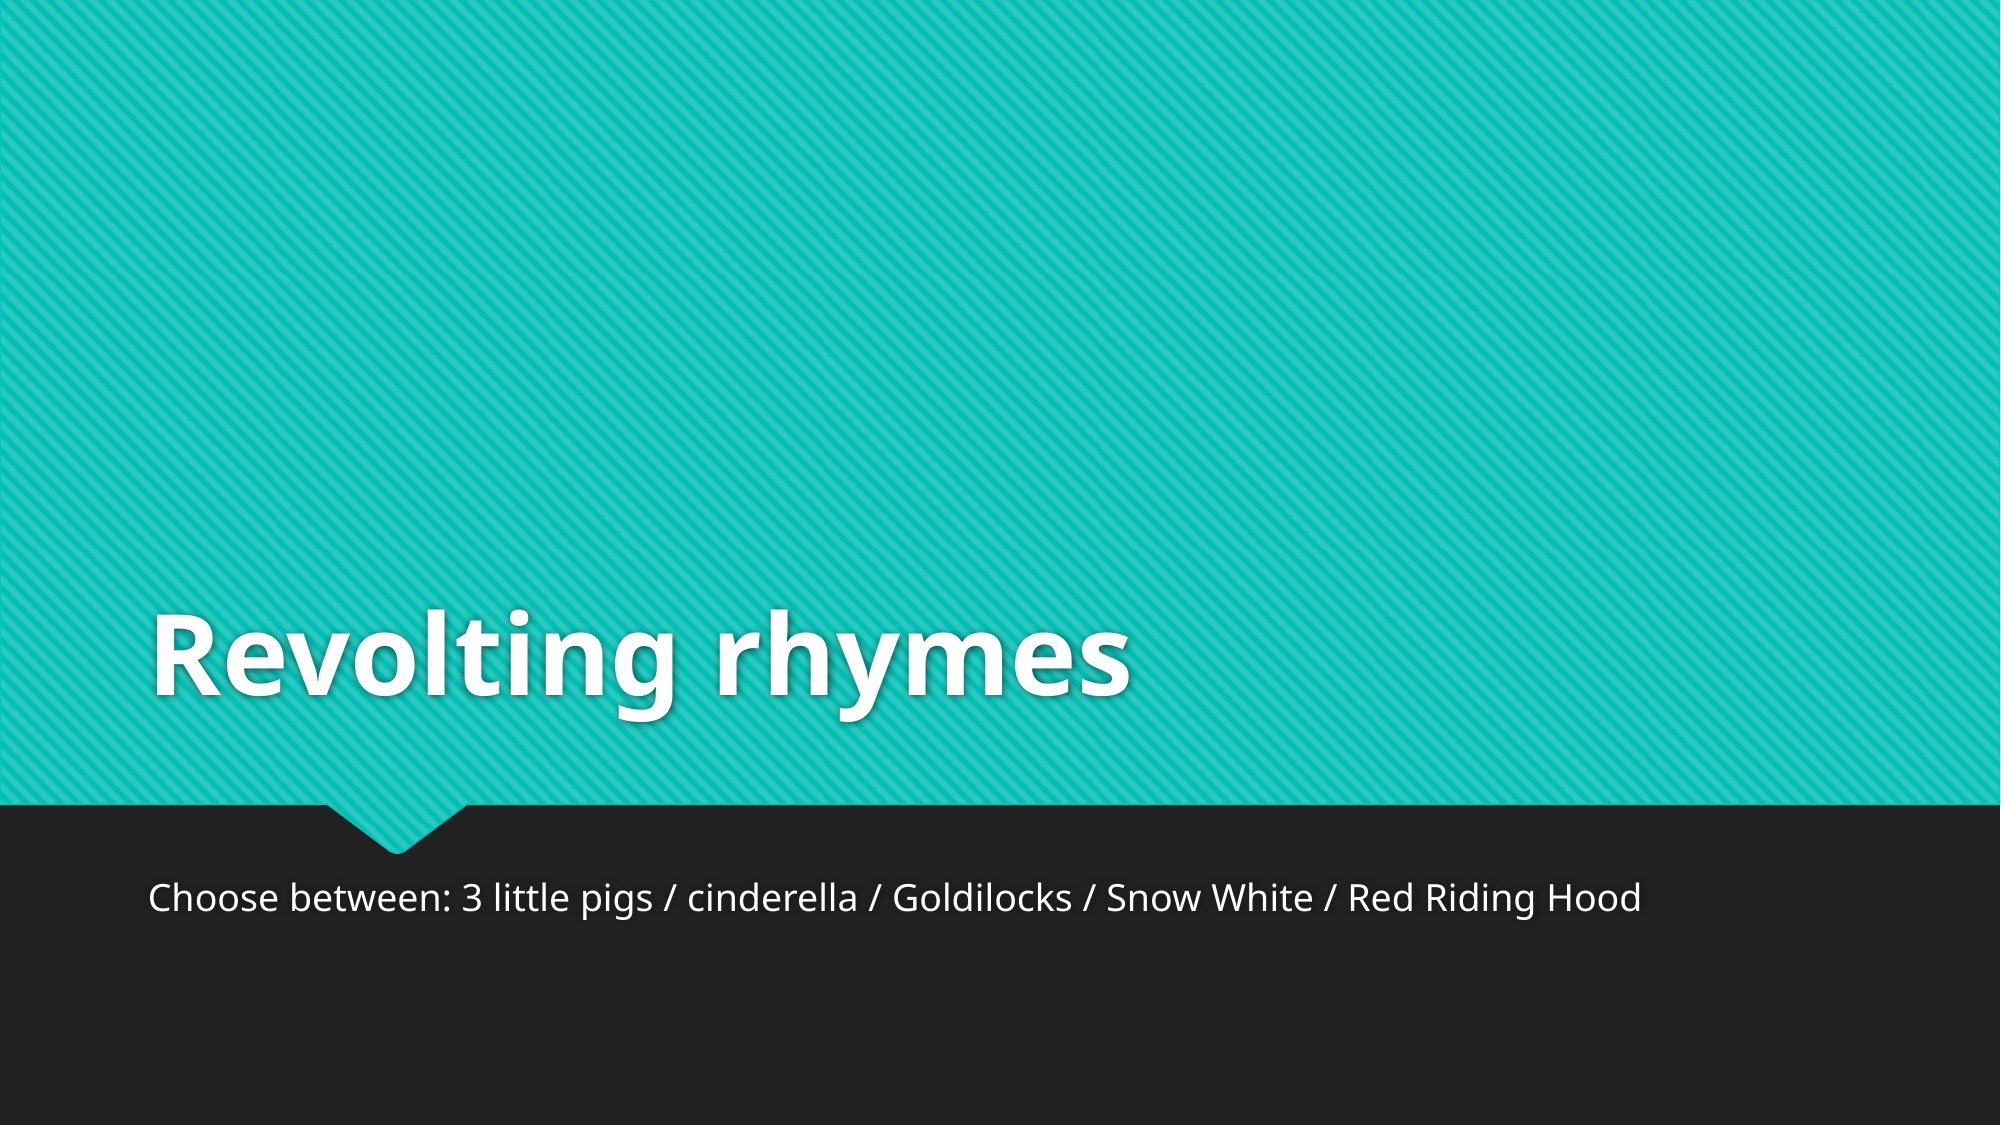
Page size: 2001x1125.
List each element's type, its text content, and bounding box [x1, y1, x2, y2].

subtitle Choose between: 3 little pigs / cinderella / Goldilocks / Snow White / Red Riding Hood [132, 866, 1868, 938]
title Revolting rhymes [132, 237, 1868, 726]
